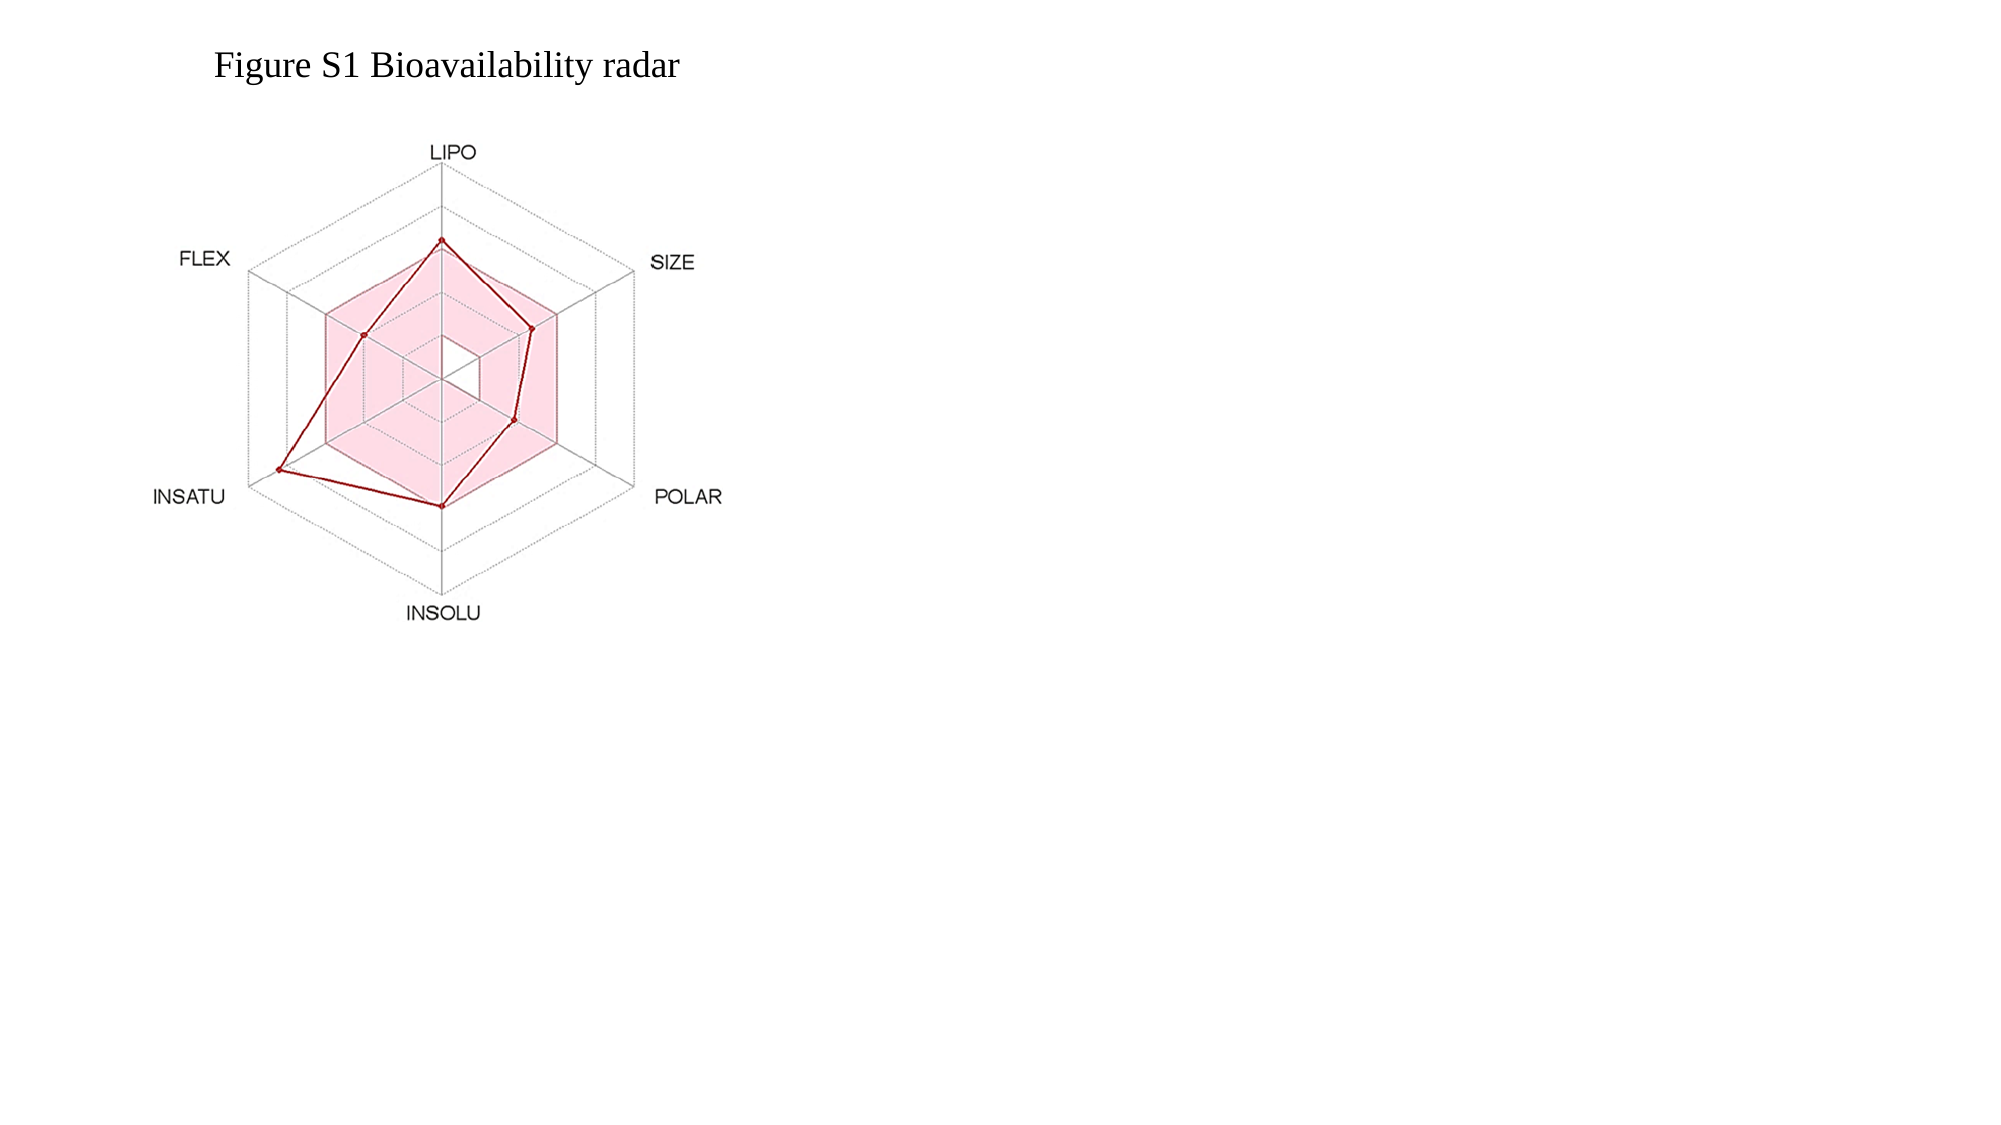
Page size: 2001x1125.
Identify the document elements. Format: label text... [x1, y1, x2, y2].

title Figure S1 Bioavailability radar [198, 0, 700, 139]
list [149, 139, 725, 622]
